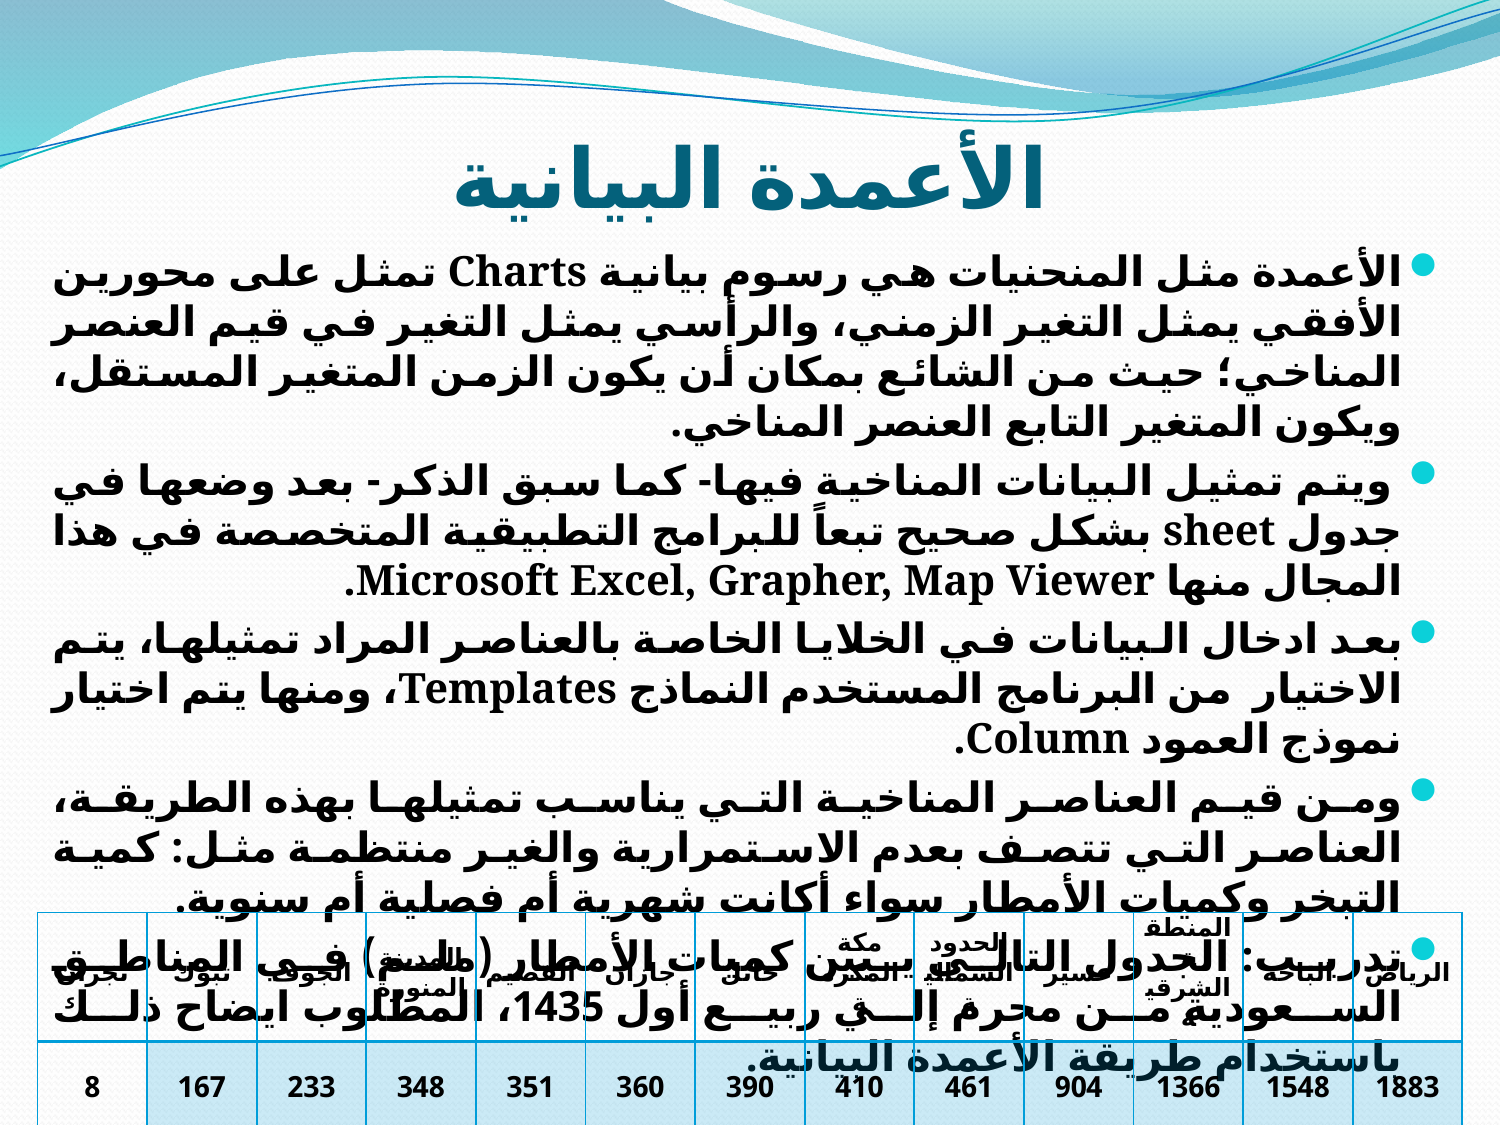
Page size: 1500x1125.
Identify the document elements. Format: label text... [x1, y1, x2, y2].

table_cell 233 [258, 1043, 365, 1125]
table_cell 1366 [1134, 1043, 1242, 1125]
table_header الحدود الشمالية [915, 913, 1023, 1040]
table_cell 904 [1025, 1043, 1133, 1125]
table_cell 351 [477, 1043, 585, 1125]
table_header الرياض [1354, 913, 1461, 1040]
title الأعمدة البيانية [75, 75, 1425, 225]
table_cell 410 [806, 1043, 913, 1125]
table_header عسير [1025, 913, 1133, 1040]
table_header تبوك [148, 913, 256, 1040]
table_header حائل [696, 913, 804, 1040]
table_header جازان [586, 913, 694, 1040]
table_header الباحة [1244, 913, 1352, 1040]
table_cell 461 [915, 1043, 1023, 1125]
table_header مكة المكرمة [806, 913, 913, 1040]
table_cell 167 [148, 1043, 256, 1125]
table_header المدينة المنورة [367, 913, 475, 1040]
table_header الجوف [258, 913, 365, 1040]
table_header المنطقة الشرقية [1134, 913, 1242, 1040]
table_header نجران [38, 913, 146, 1040]
table_cell 1548 [1244, 1043, 1352, 1125]
table_cell 348 [367, 1043, 475, 1125]
list الأعمدة مثل المنحنيات هي رسوم بيانية Charts تمثل على محورين الأفقي يمثل التغير الزمني، والرأسي يمثل التغير في قيم العنصر المناخي؛ حيث من الشائع بمكان أن يكون الزمن المتغير المستقل، ويكون المتغير التابع العنصر المناخي. ويتم تمثيل البيانات المناخية فيها- كما سبق الذكر- بعد وضعها في جدول sheet بشكل صحيح تبعاً للبرامج التطبيقية المتخصصة في هذا المجال منها Microsoft Excel, Grapher, Map Viewer. بعد ادخال البيانات في الخلايا الخاصة بالعناصر المراد تمثيلها، يتم الاختيار من البرنامج المستخدم النماذج Templates، ومنها يتم اختيار نموذج العمود Column. ومن قيم العناصر المناخية التي يناسب تمثيلها بهذه الطريقة، العناصر التي تتصف بعدم الاستمرارية والغير منتظمة مثل: كمية التبخر وكميات الأمطار سواء أكانت شهرية أم فصلية أم سنوية. تدريب: الجدول التالي يبين كميات الأمطار (ملم) في المناطق السعودية من محرم إلي ربيع أول 1435، المطلوب ايضاح ذلك باستخدام طريقة الأعمدة البيانية. [37, 237, 1463, 912]
table_cell 8 [38, 1043, 146, 1125]
table_cell 390 [696, 1043, 804, 1125]
table_cell 360 [586, 1043, 694, 1125]
table_cell 1883 [1354, 1043, 1461, 1125]
table_header القصيم [477, 913, 585, 1040]
